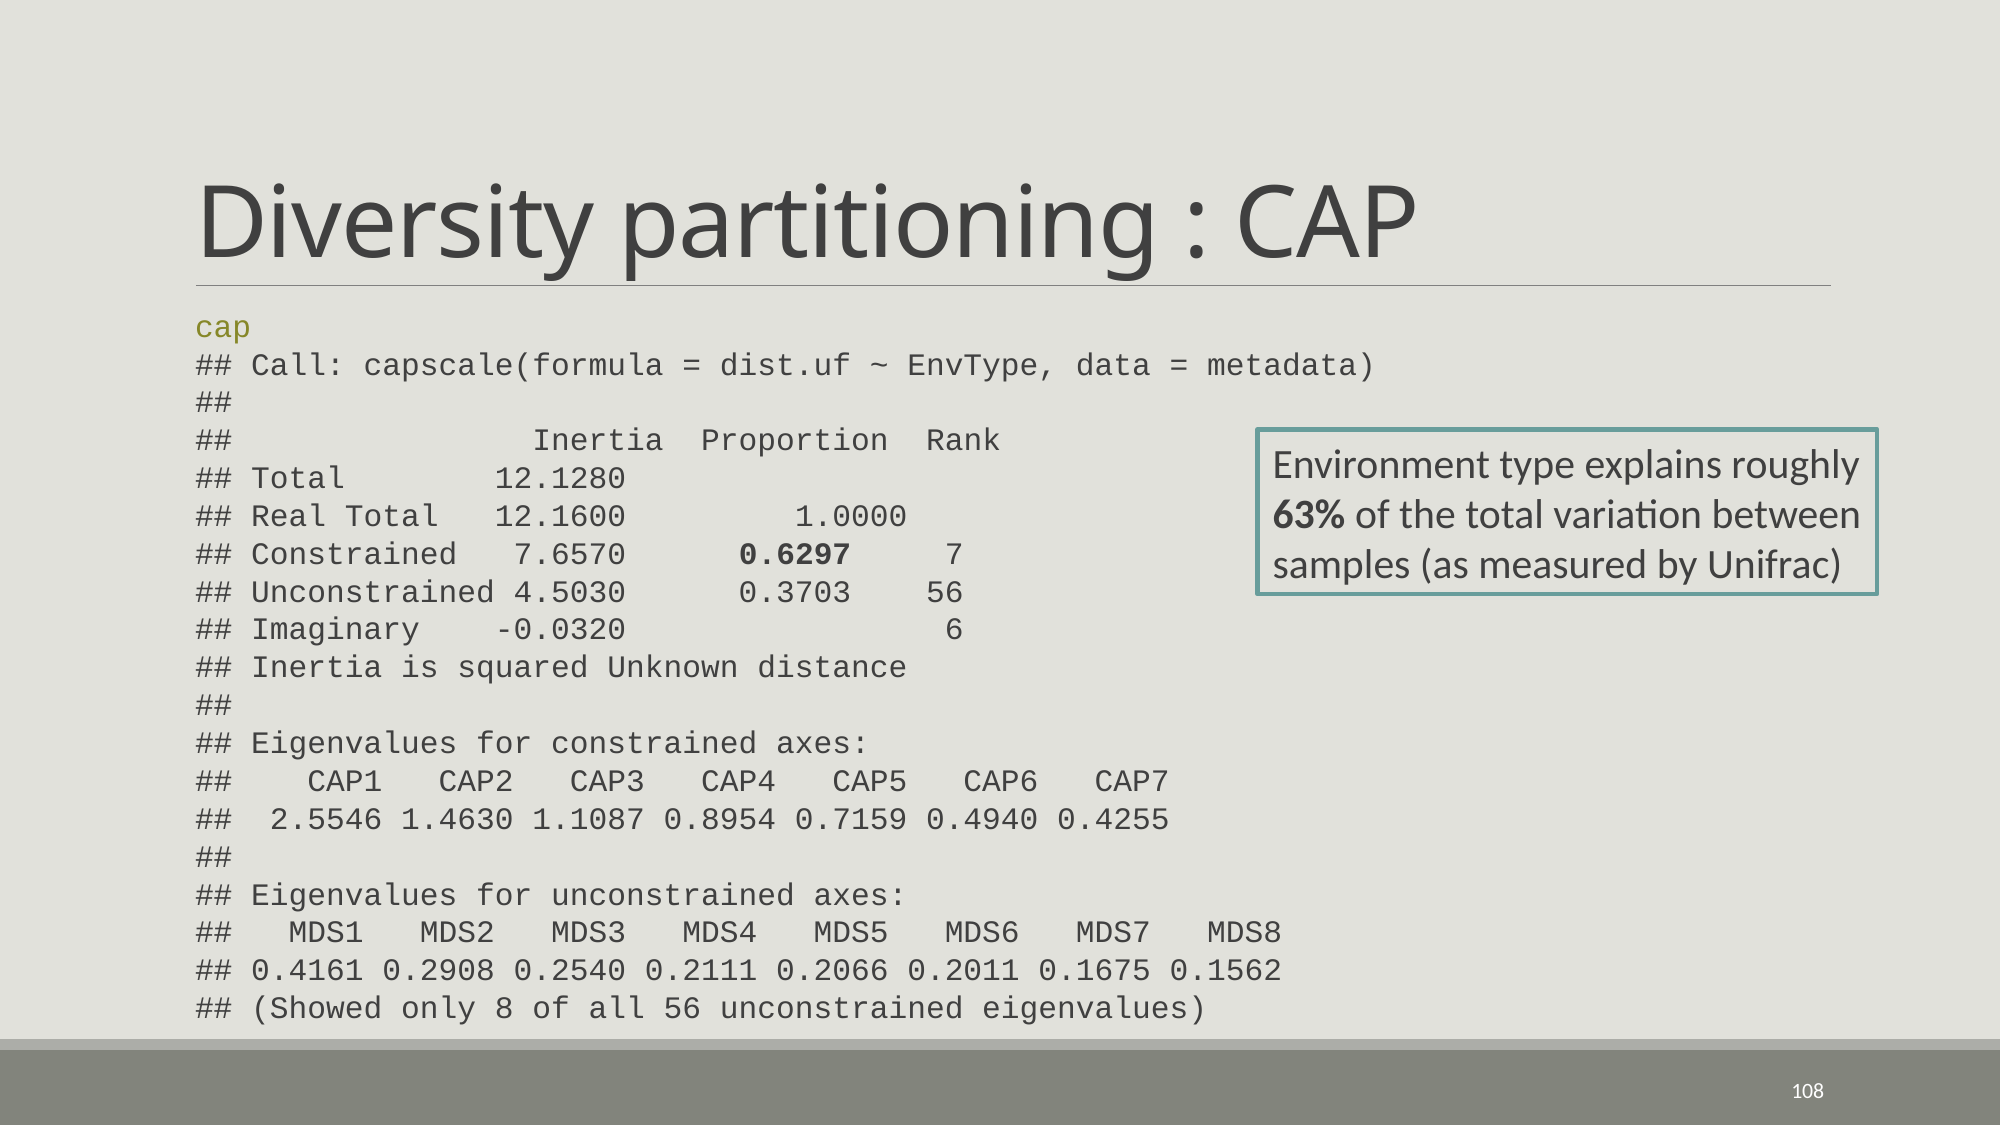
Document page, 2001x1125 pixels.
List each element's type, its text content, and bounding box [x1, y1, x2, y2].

list cap ## Call: capscale(formula = dist.uf ~ EnvType, data = metadata) ## ## Inertia Proportion Rank ## Total 12.1280 ## Real Total 12.1600 1.0000 ## Constrained 7.6570 0.6297 7 ## Unconstrained 4.5030 0.3703 56 ## Imaginary -0.0320 6 ## Inertia is squared Unknown distance ## ## Eigenvalues for constrained axes: ## CAP1 CAP2 CAP3 CAP4 CAP5 CAP6 CAP7 ## 2.5546 1.4630 1.1087 0.8954 0.7159 0.4940 0.4255 ## ## Eigenvalues for unconstrained axes: ## MDS1 MDS2 MDS3 MDS4 MDS5 MDS6 MDS7 MDS8 ## 0.4161 0.2908 0.2540 0.2111 0.2066 0.2011 0.1675 0.1562 ## (Showed only 8 of all 56 unconstrained eigenvalues) [180, 302, 1830, 963]
text_box Environment type explains roughly 63% of the total variation between samples (as measured by Unifrac) [1257, 429, 1877, 595]
title Diversity partitioning : CAP [180, 47, 1830, 285]
slide_number 108 [1624, 1059, 1840, 1120]
